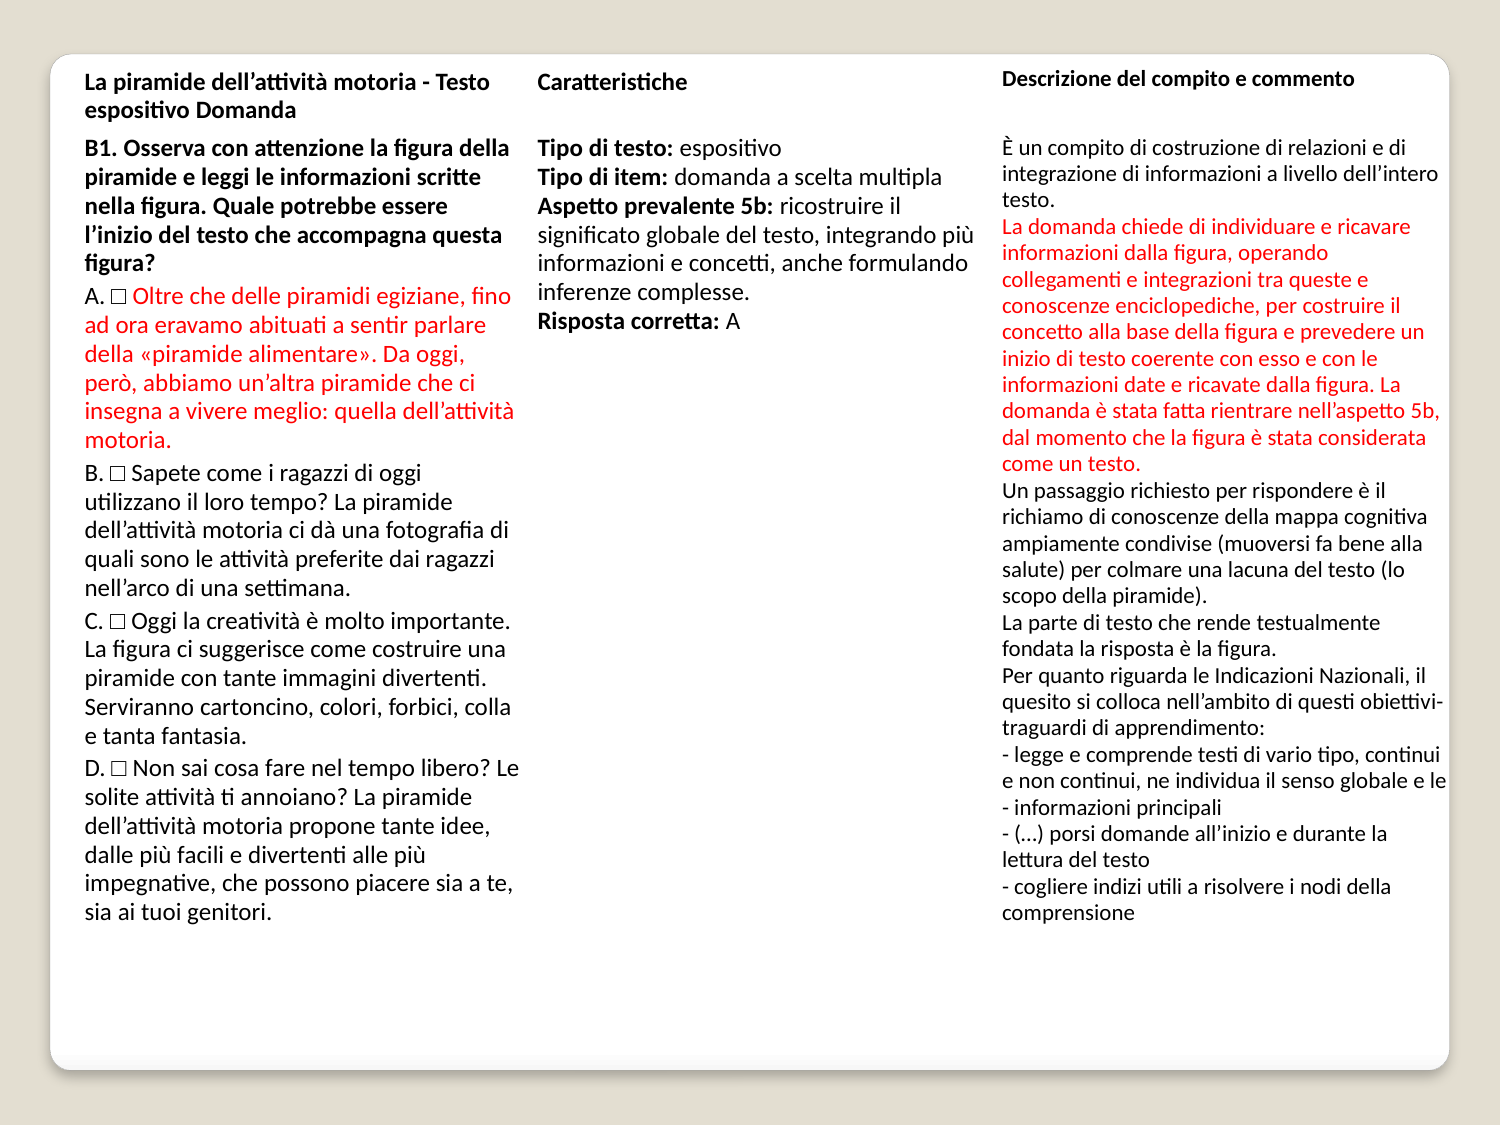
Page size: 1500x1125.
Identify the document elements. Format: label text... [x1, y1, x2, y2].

table_header La piramide dell’attività motoria - Testo espositivo Domanda [77, 43, 529, 134]
table_header Descrizione del compito e commento [994, 43, 1459, 134]
table_header Caratteristiche [529, 43, 994, 134]
table_cell È un compito di costruzione di relazioni e di integrazione di informazioni a livello dell’intero testo. La domanda chiede di individuare e ricavare informazioni dalla figura, operando collegamenti e integrazioni tra queste e conoscenze enciclopediche, per costruire il concetto alla base della figura e prevedere un inizio di testo coerente con esso e con le informazioni date e ricavate dalla figura. La domanda è stata fatta rientrare nell’aspetto 5b, dal momento che la figura è stata considerata come un testo. Un passaggio richiesto per rispondere è il richiamo di conoscenze della mappa cognitiva ampiamente condivise (muoversi fa bene alla salute) per colmare una lacuna del testo (lo scopo della piramide). La parte di testo che rende testualmente fondata la risposta è la figura. Per quanto riguarda le Indicazioni Nazionali, il quesito si colloca nell’ambito di questi obiettivi-traguardi di apprendimento: - legge e comprende testi di vario tipo, continui e non continui, ne individua il senso globale e le - informazioni principali - (…) porsi domande all’inizio e durante la lettura del testo - cogliere indizi utili a risolvere i nodi della comprensione [994, 134, 1459, 1082]
table_cell Tipo di testo: espositivo Tipo di item: domanda a scelta multipla Aspetto prevalente 5b: ricostruire il significato globale del testo, integrando più informazioni e concetti, anche formulando inferenze complesse. Risposta corretta: A [529, 134, 994, 1082]
table_cell B1. Osserva con attenzione la figura della piramide e leggi le informazioni scritte nella figura. Quale potrebbe essere l’inizio del testo che accompagna questa figura? A. □ Oltre che delle piramidi egiziane, fino ad ora eravamo abituati a sentir parlare della «piramide alimentare». Da oggi, però, abbiamo un’altra piramide che ci insegna a vivere meglio: quella dell’attività motoria. B. □ Sapete come i ragazzi di oggi utilizzano il loro tempo? La piramide dell’attività motoria ci dà una fotografia di quali sono le attività preferite dai ragazzi nell’arco di una settimana. C. □ Oggi la creatività è molto importante. La figura ci suggerisce come costruire una piramide con tante immagini divertenti. Serviranno cartoncino, colori, forbici, colla e tanta fantasia. D. □ Non sai cosa fare nel tempo libero? Le solite attività ti annoiano? La piramide dell’attività motoria propone tante idee, dalle più facili e divertenti alle più impegnative, che possono piacere sia a te, sia ai tuoi genitori. [77, 134, 529, 1082]
